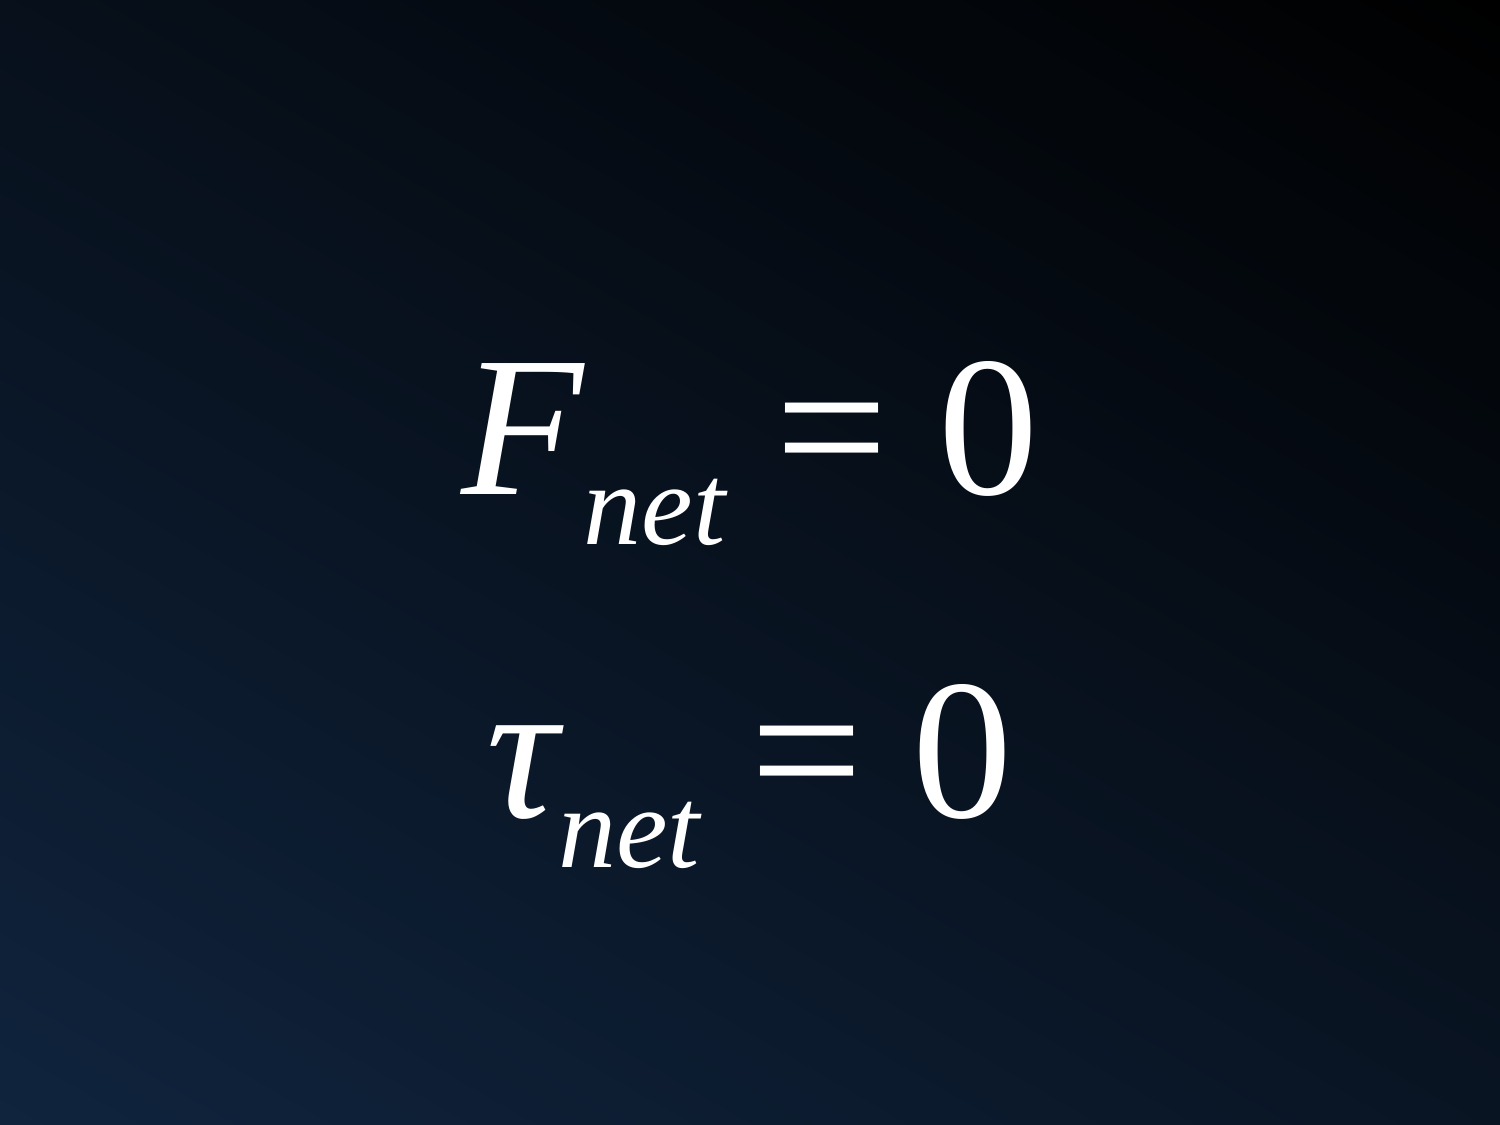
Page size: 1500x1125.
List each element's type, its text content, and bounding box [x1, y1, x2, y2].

text_box Fnet = 0 τnet = 0 [374, 287, 1125, 899]
